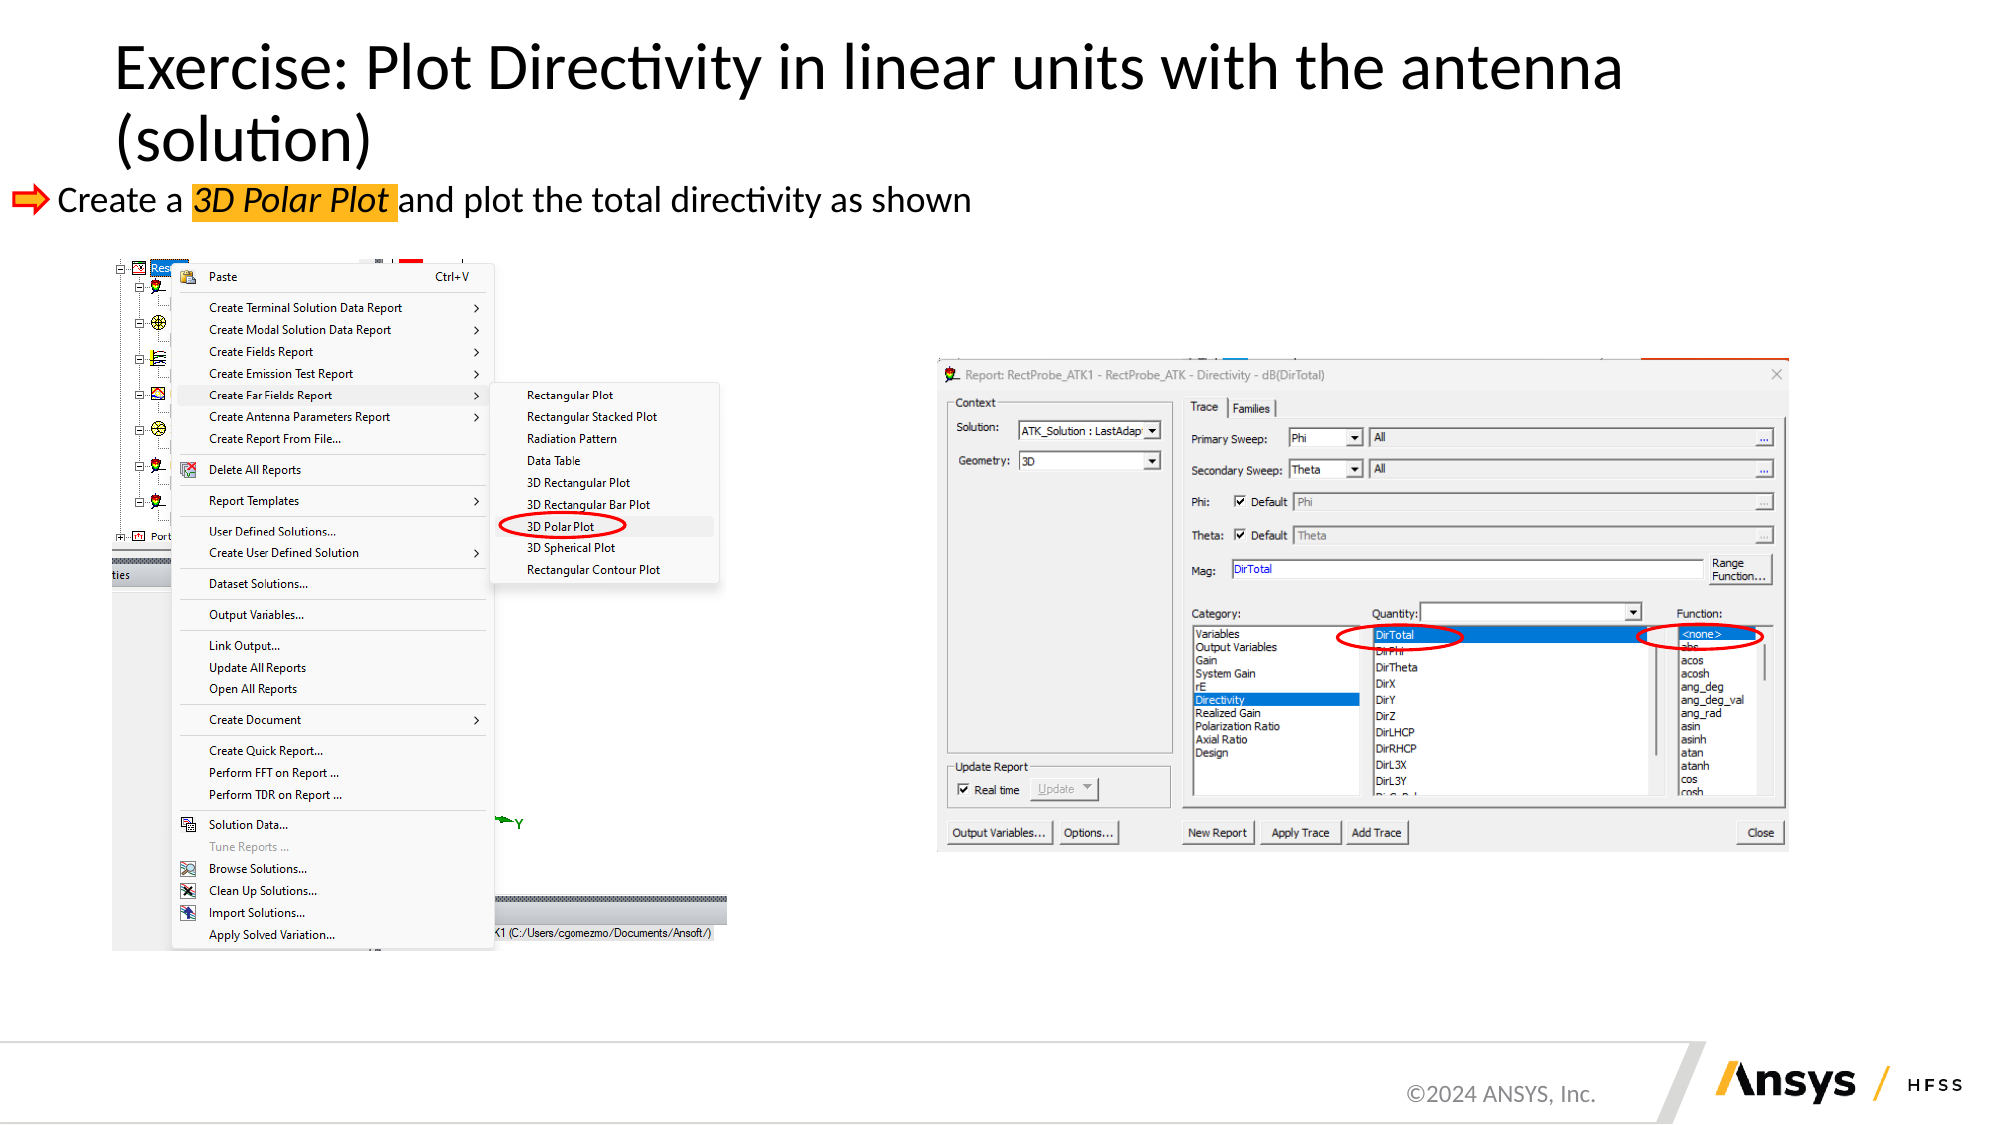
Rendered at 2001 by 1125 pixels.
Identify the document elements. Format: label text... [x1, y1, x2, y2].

text_box [12, 184, 50, 215]
text_box Create a 3D Polar Plot and plot the total directivity as shown [49, 174, 1448, 269]
picture [0, 0, 2000, 1125]
title Exercise: Plot Directivity in linear units with the antenna (solution) [99, 24, 1900, 164]
